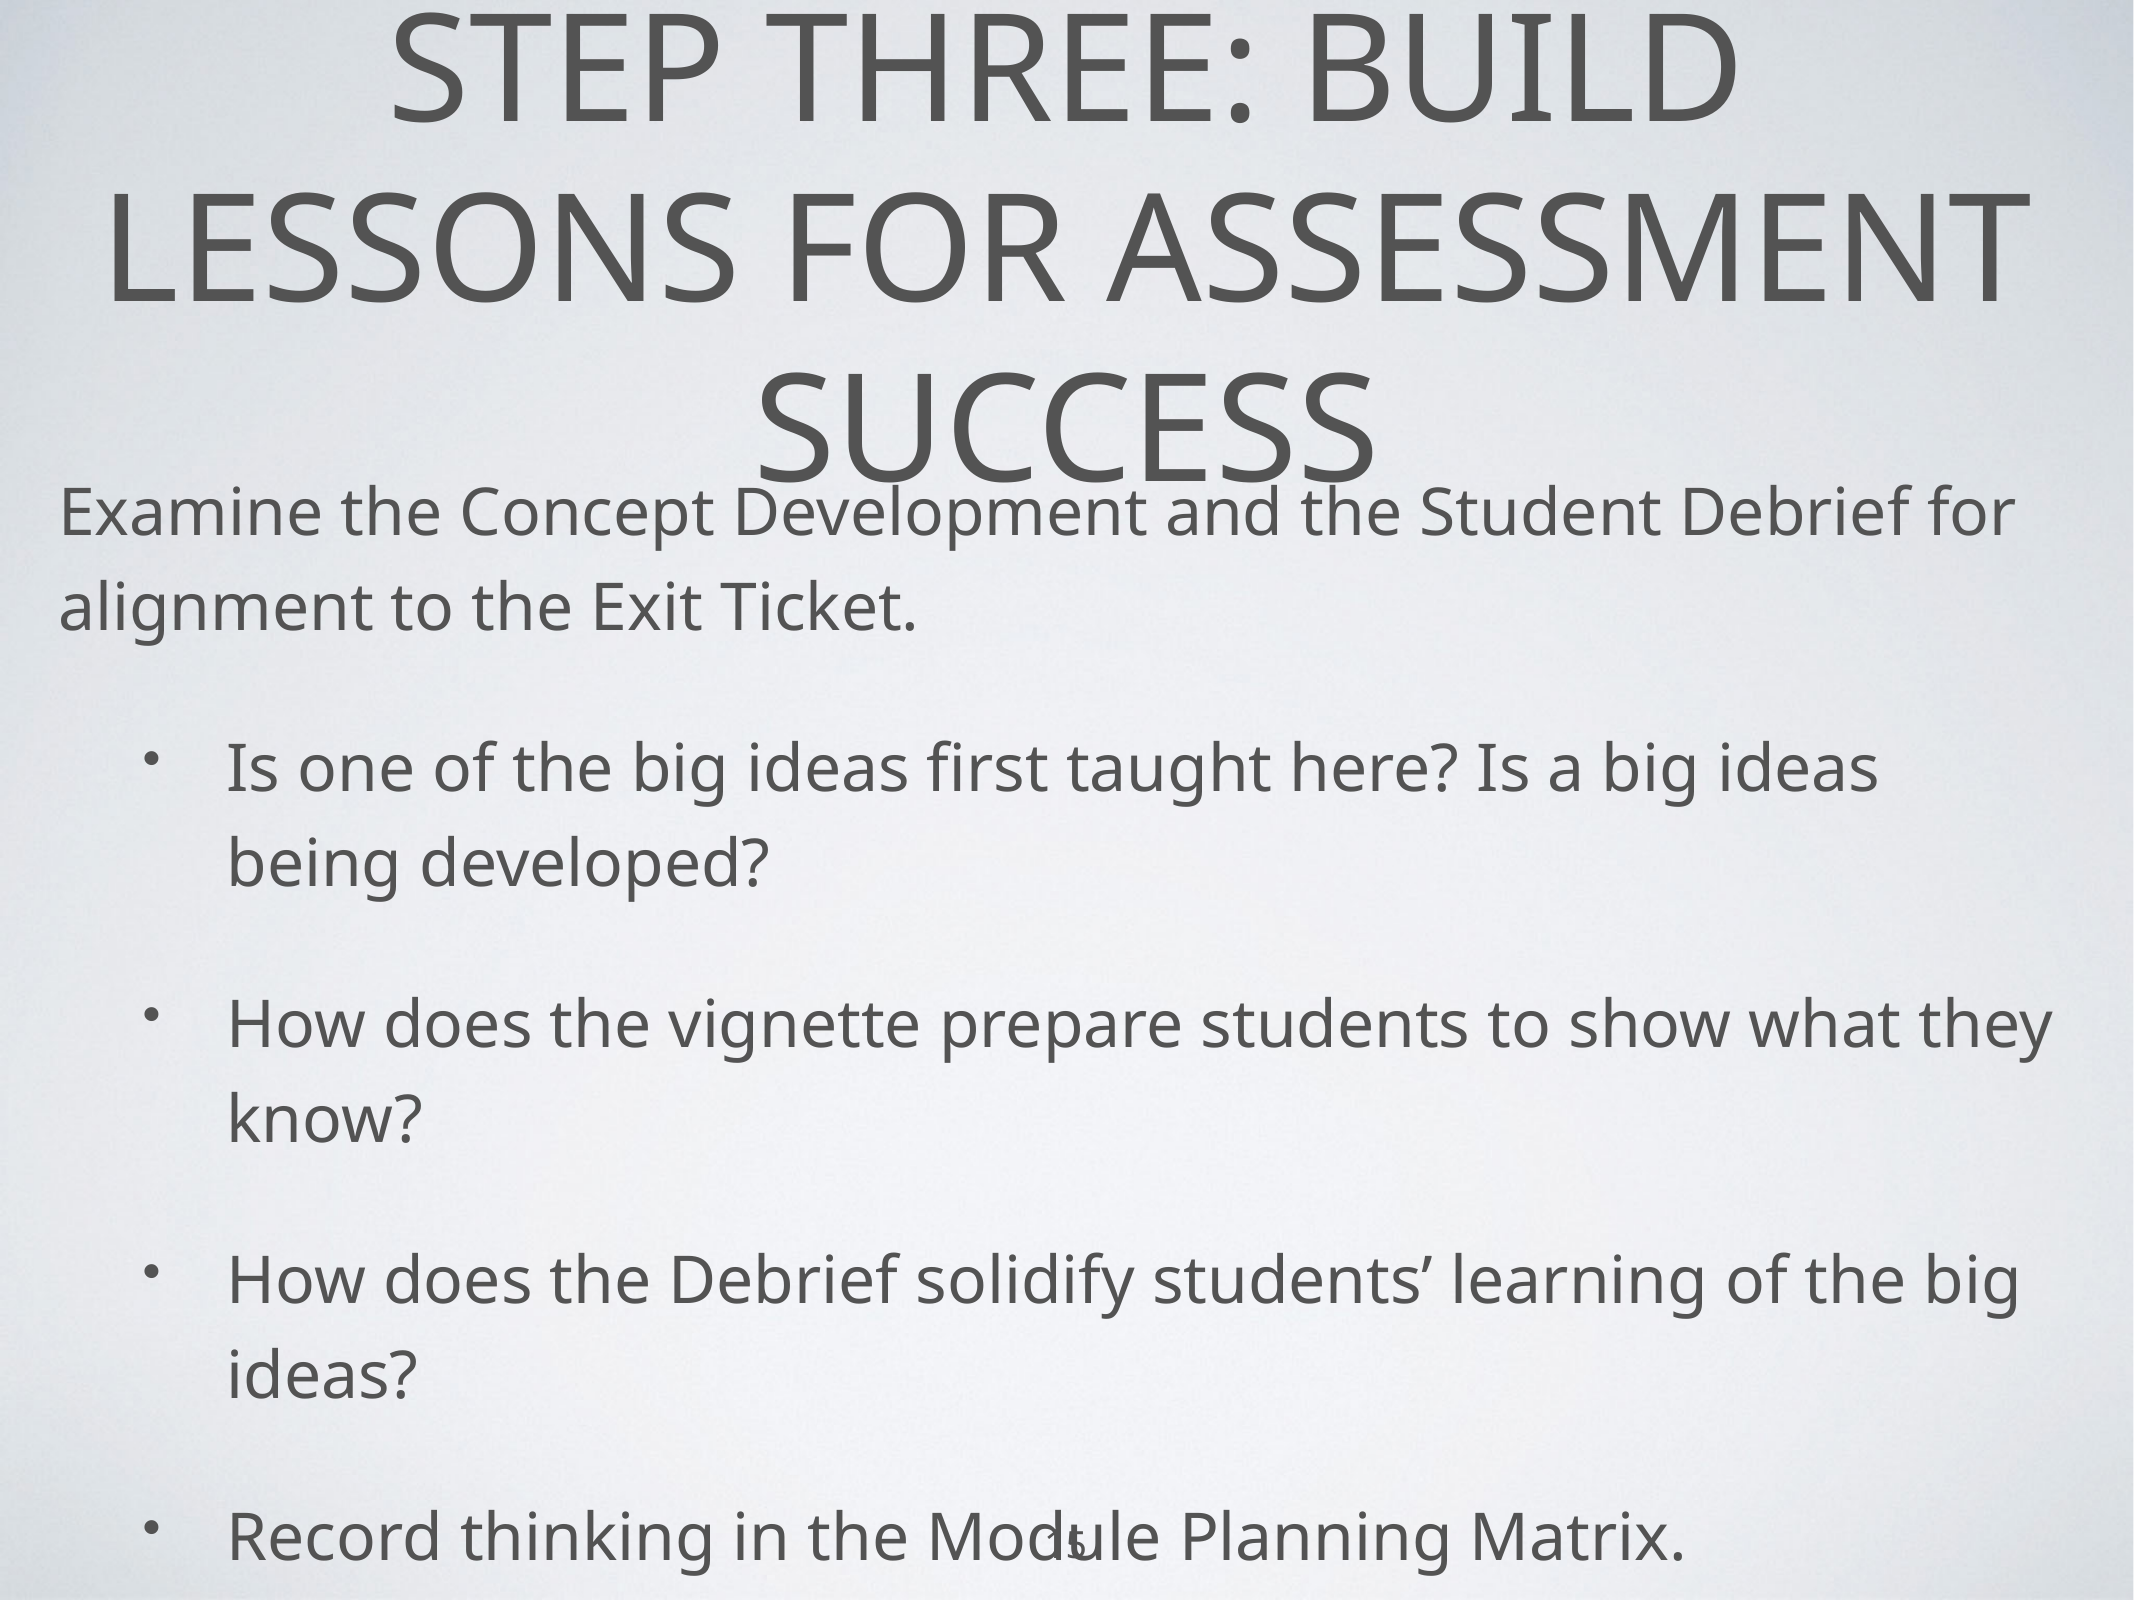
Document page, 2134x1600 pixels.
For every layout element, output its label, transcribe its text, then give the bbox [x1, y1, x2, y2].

picture [0, 0, 2134, 1600]
list Examine the Concept Development and the Student Debrief for alignment to the Exit Ticket. Is one of the big ideas first taught here? Is a big ideas being developed? How does the vignette prepare students to show what they know? How does the Debrief solidify students’ learning of the big ideas? Record thinking in the Module Planning Matrix. [57, 447, 2076, 1580]
slide_number 15 [1036, 1520, 1095, 1580]
title Step three: build lessons for assessment success [57, 41, 2076, 443]
